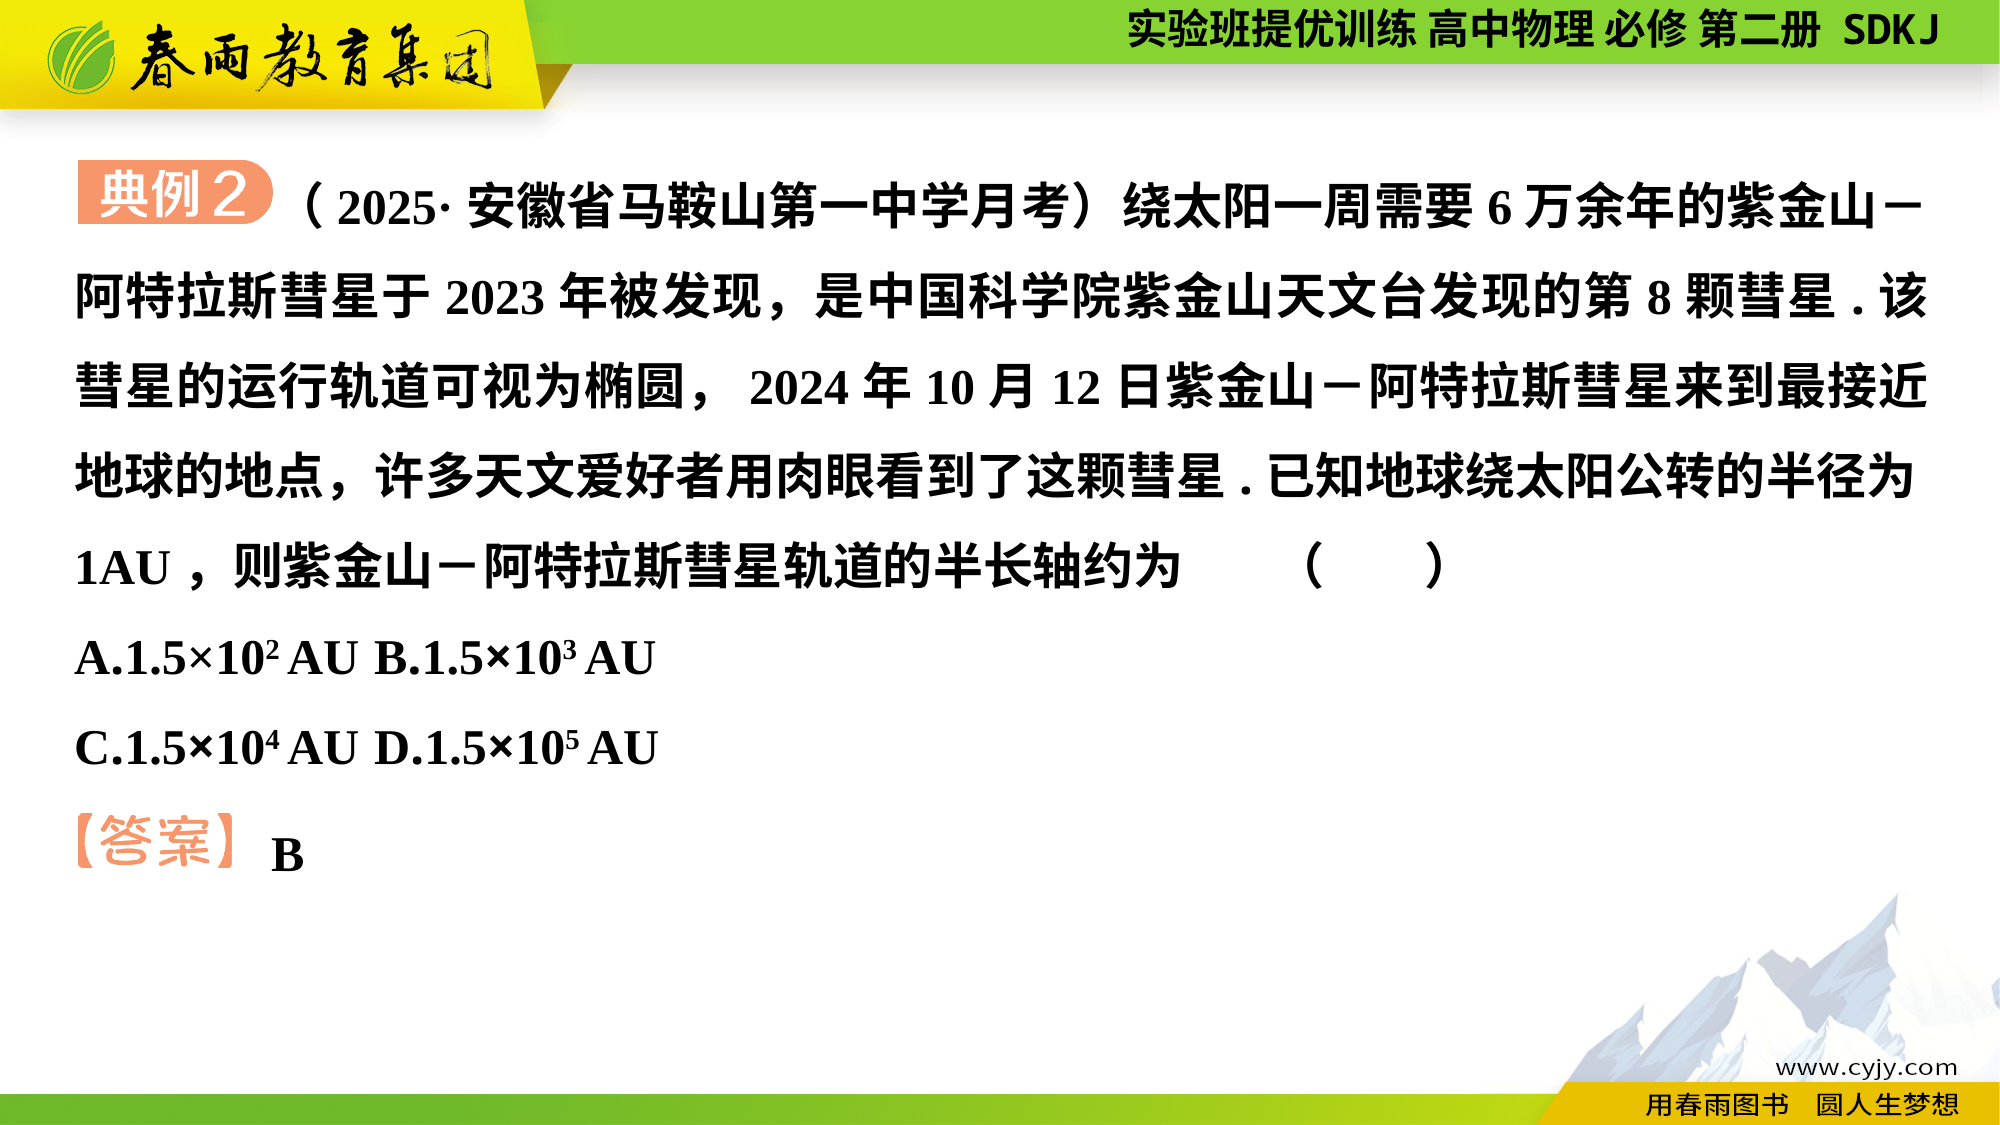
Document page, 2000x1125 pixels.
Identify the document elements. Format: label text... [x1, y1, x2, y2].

text_box B [256, 783, 320, 889]
list （2025·安徽省马鞍山第一中学月考）绕太阳一周需要6万余年的紫金山－阿特拉斯彗星于2023年被发现，是中国科学院紫金山天文台发现的第8颗彗星.该彗星的运行轨道可视为椭圆，2024年10月12日紫金山－阿特拉斯彗星来到最接近地球的地点，许多天文爱好者用肉眼看到了这颗彗星.已知地球绕太阳公转的半径为1AU，则紫金山－阿特拉斯彗星轨道的半长轴约为 （ ） A.1.5×102 AU B.1.5×103 AU C.1.5×104 AU D.1.5×105 AU [59, 137, 1944, 789]
picture [0, 0, 2000, 1125]
